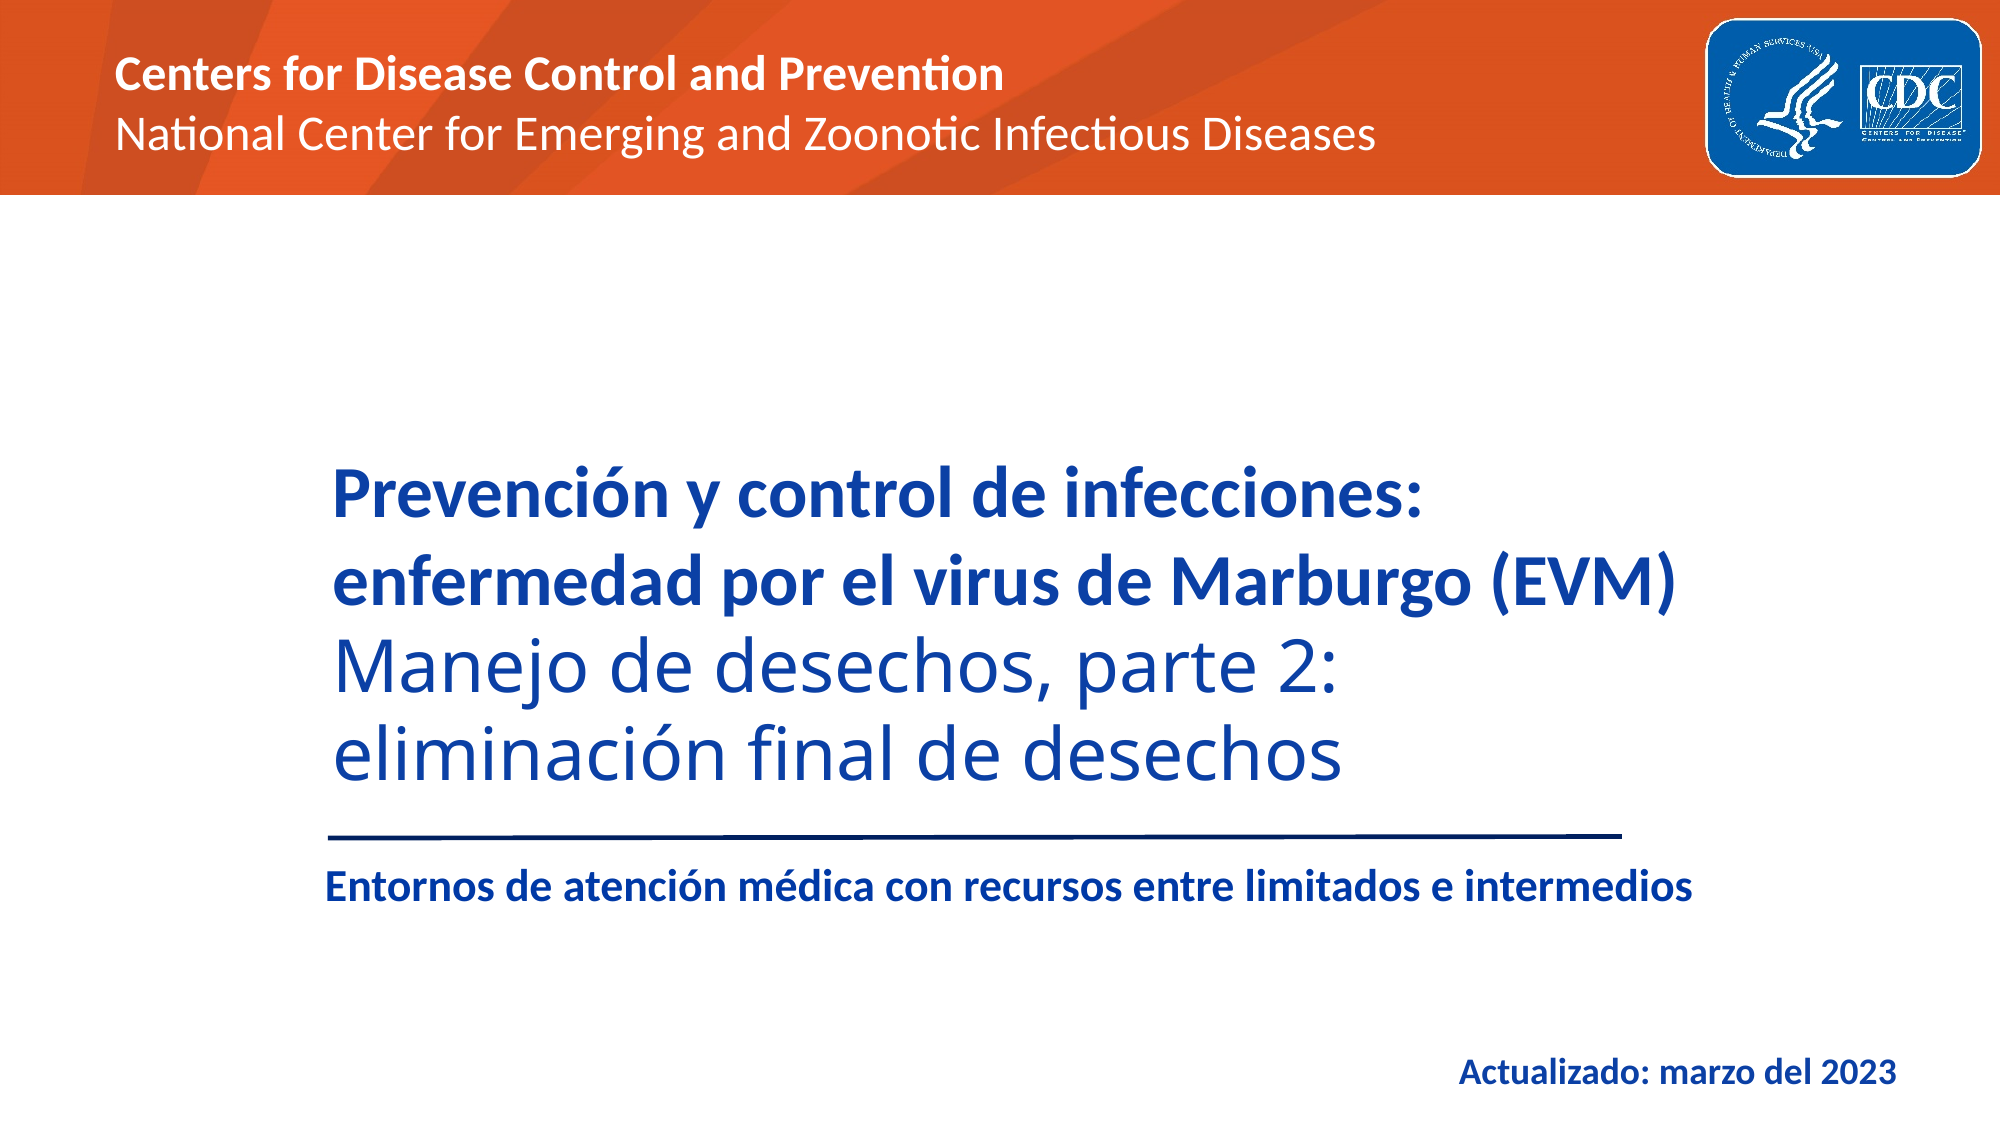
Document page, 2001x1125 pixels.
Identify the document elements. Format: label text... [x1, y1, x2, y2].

text_box Actualizado: marzo del 2023 [1443, 1039, 1918, 1100]
text_box Entornos de atención médica con recursos entre limitados e intermedios [309, 848, 1869, 919]
title Prevención y control de infecciones: enfermedad por el virus de Marburgo (EVM) Manejo de desechos, parte 2: eliminación final de desechos [317, 431, 1797, 804]
picture [0, 0, 2000, 195]
